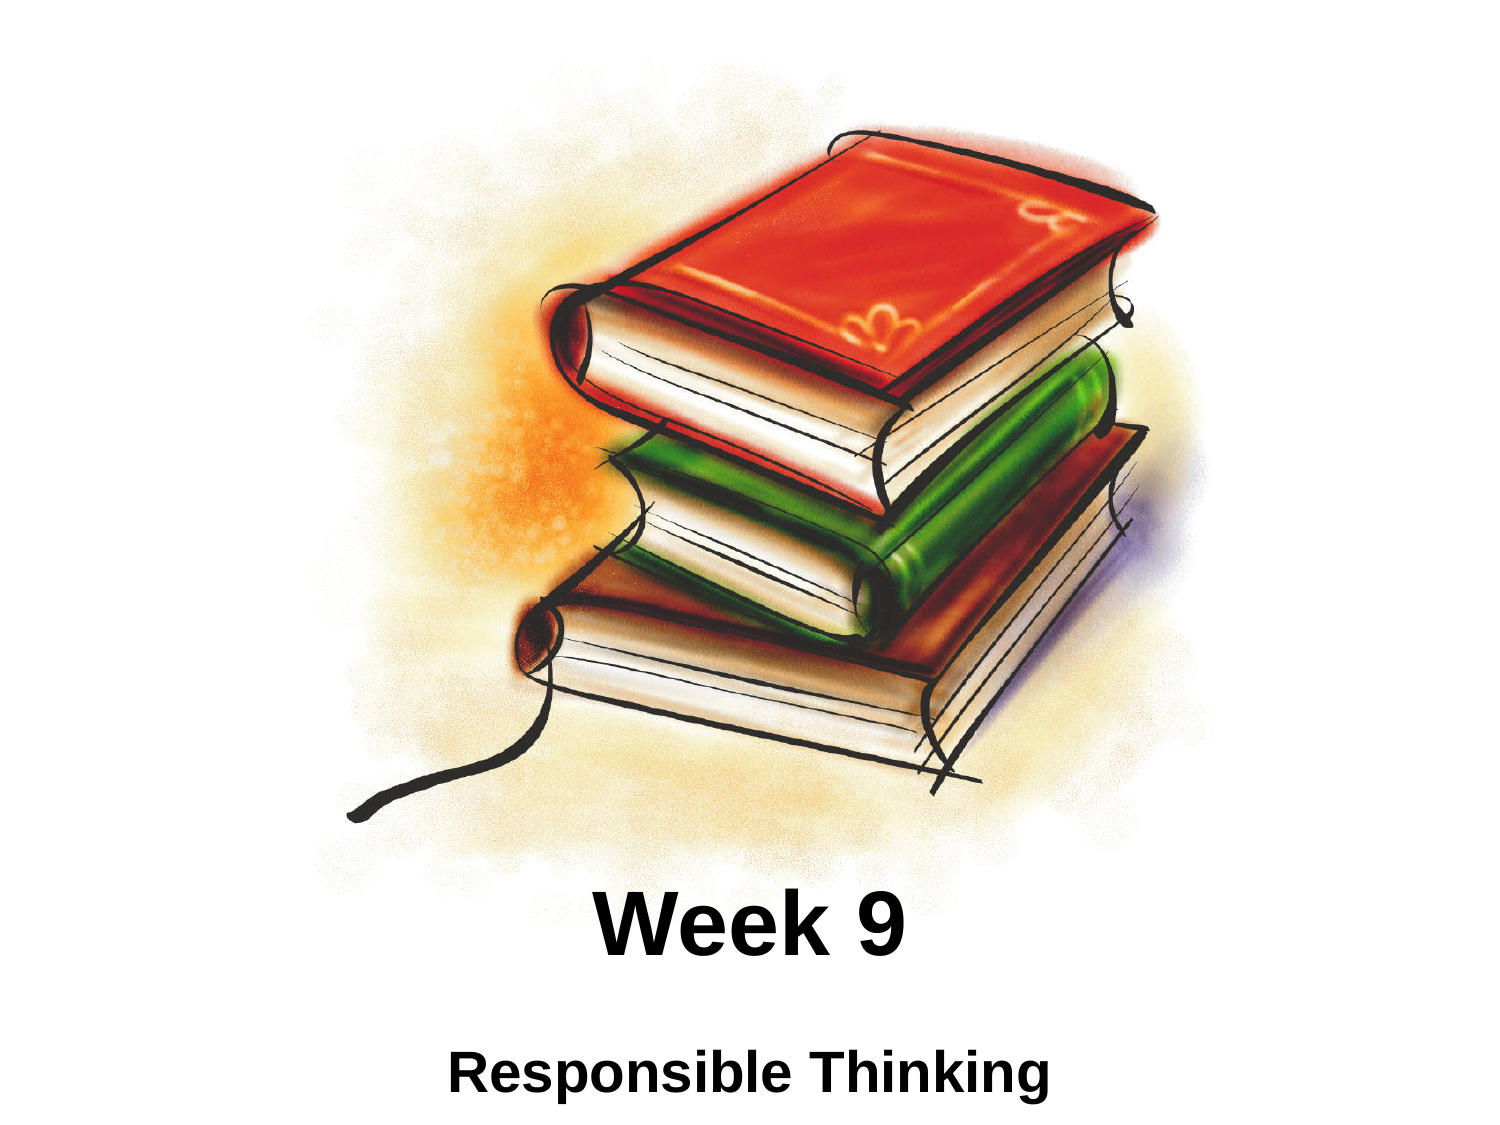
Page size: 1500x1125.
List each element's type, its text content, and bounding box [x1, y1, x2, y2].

subtitle Responsible Thinking [74, 1012, 1426, 1125]
title Week 9 [74, 837, 1426, 1001]
picture [287, 0, 1213, 837]
